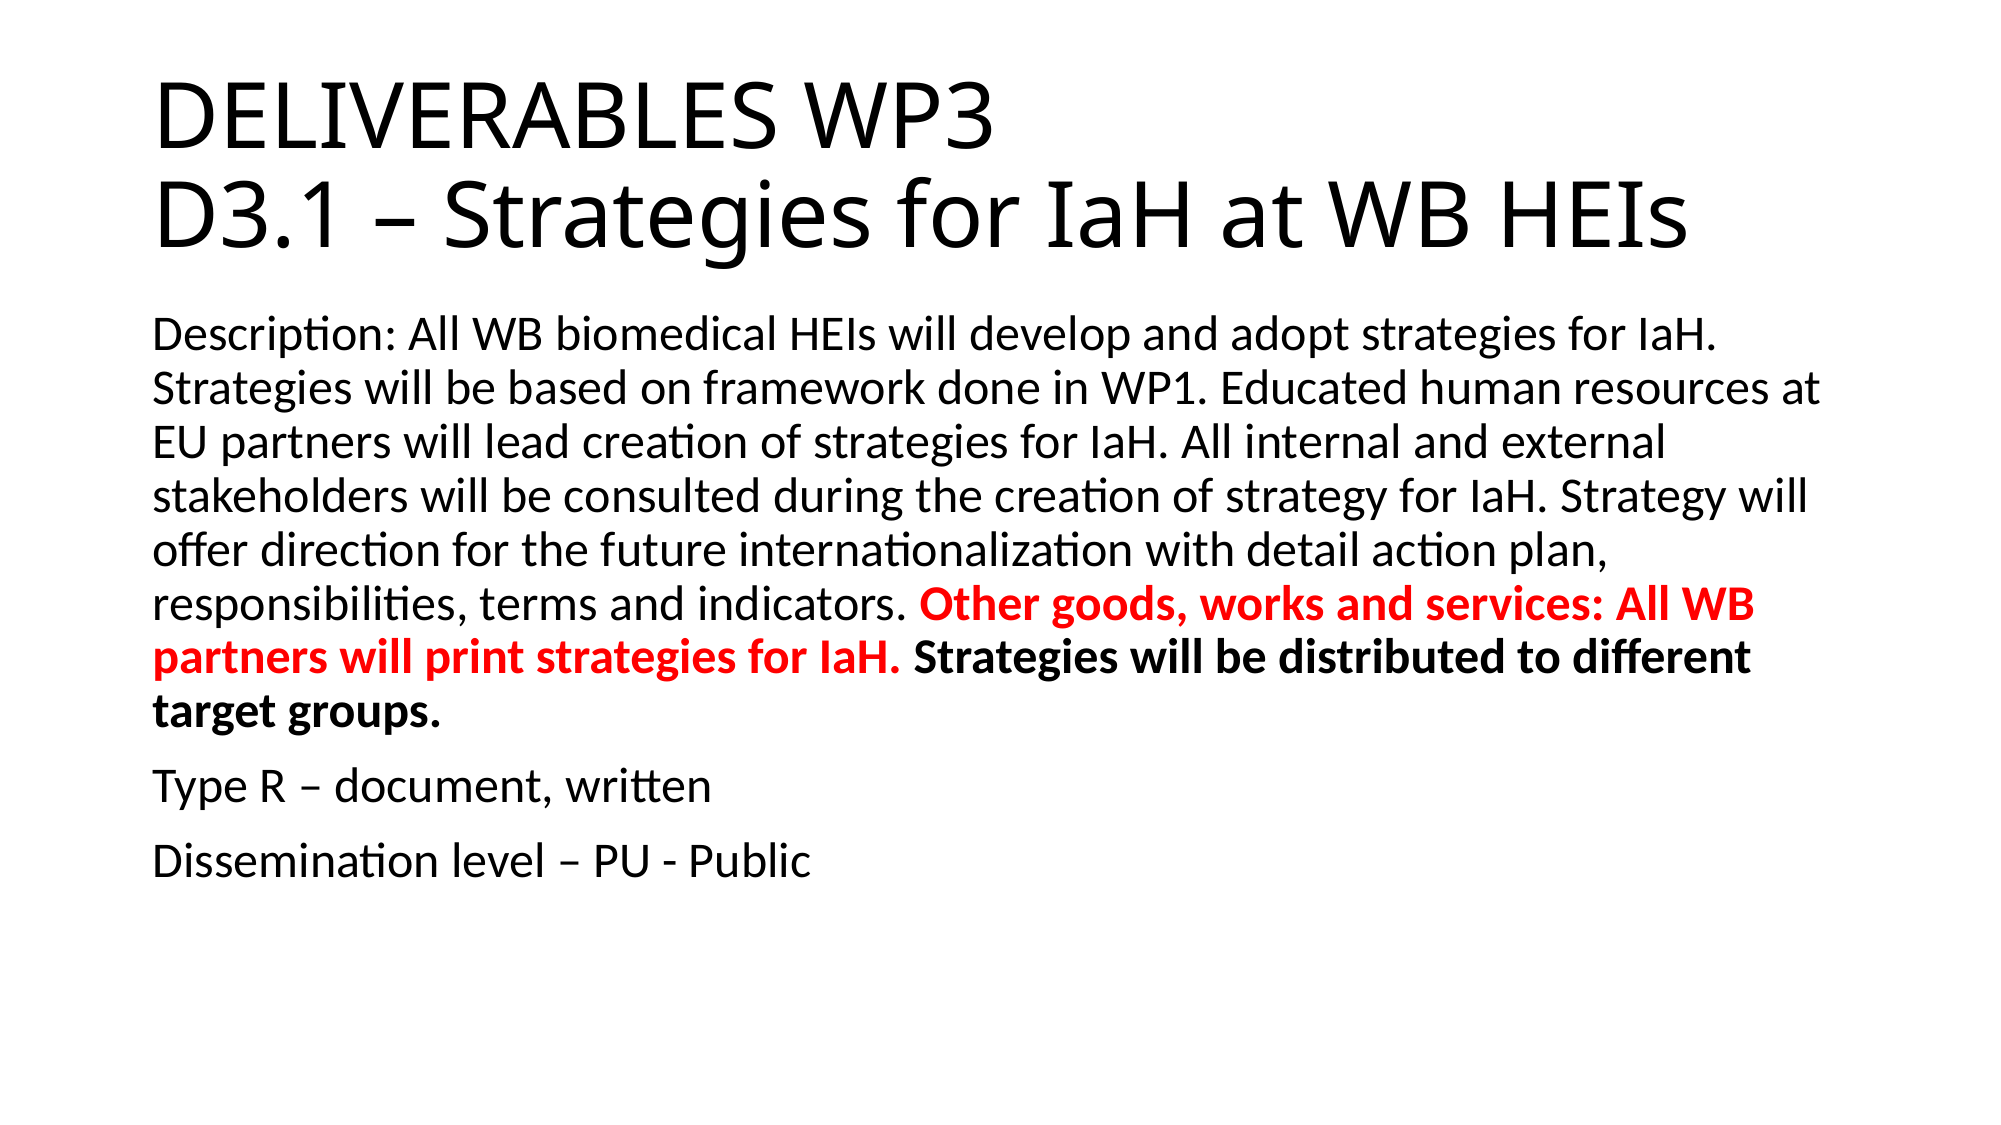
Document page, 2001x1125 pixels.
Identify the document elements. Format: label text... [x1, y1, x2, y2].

list Description: All WB biomedical HEIs will develop and adopt strategies for IaH. Strategies will be based on framework done in WP1. Educated human resources at EU partners will lead creation of strategies for IaH. All internal and external stakeholders will be consulted during the creation of strategy for IaH. Strategy will offer direction for the future internationalization with detail action plan, responsibilities, terms and indicators. Other goods, works and services: All WB partners will print strategies for IaH. Strategies will be distributed to different target groups. Type R – document, written Dissemination level – PU - Public [137, 299, 1863, 1014]
title DELIVERABLES WP3 D3.1 – Strategies for IaH at WB HEIs [137, 59, 1863, 278]
